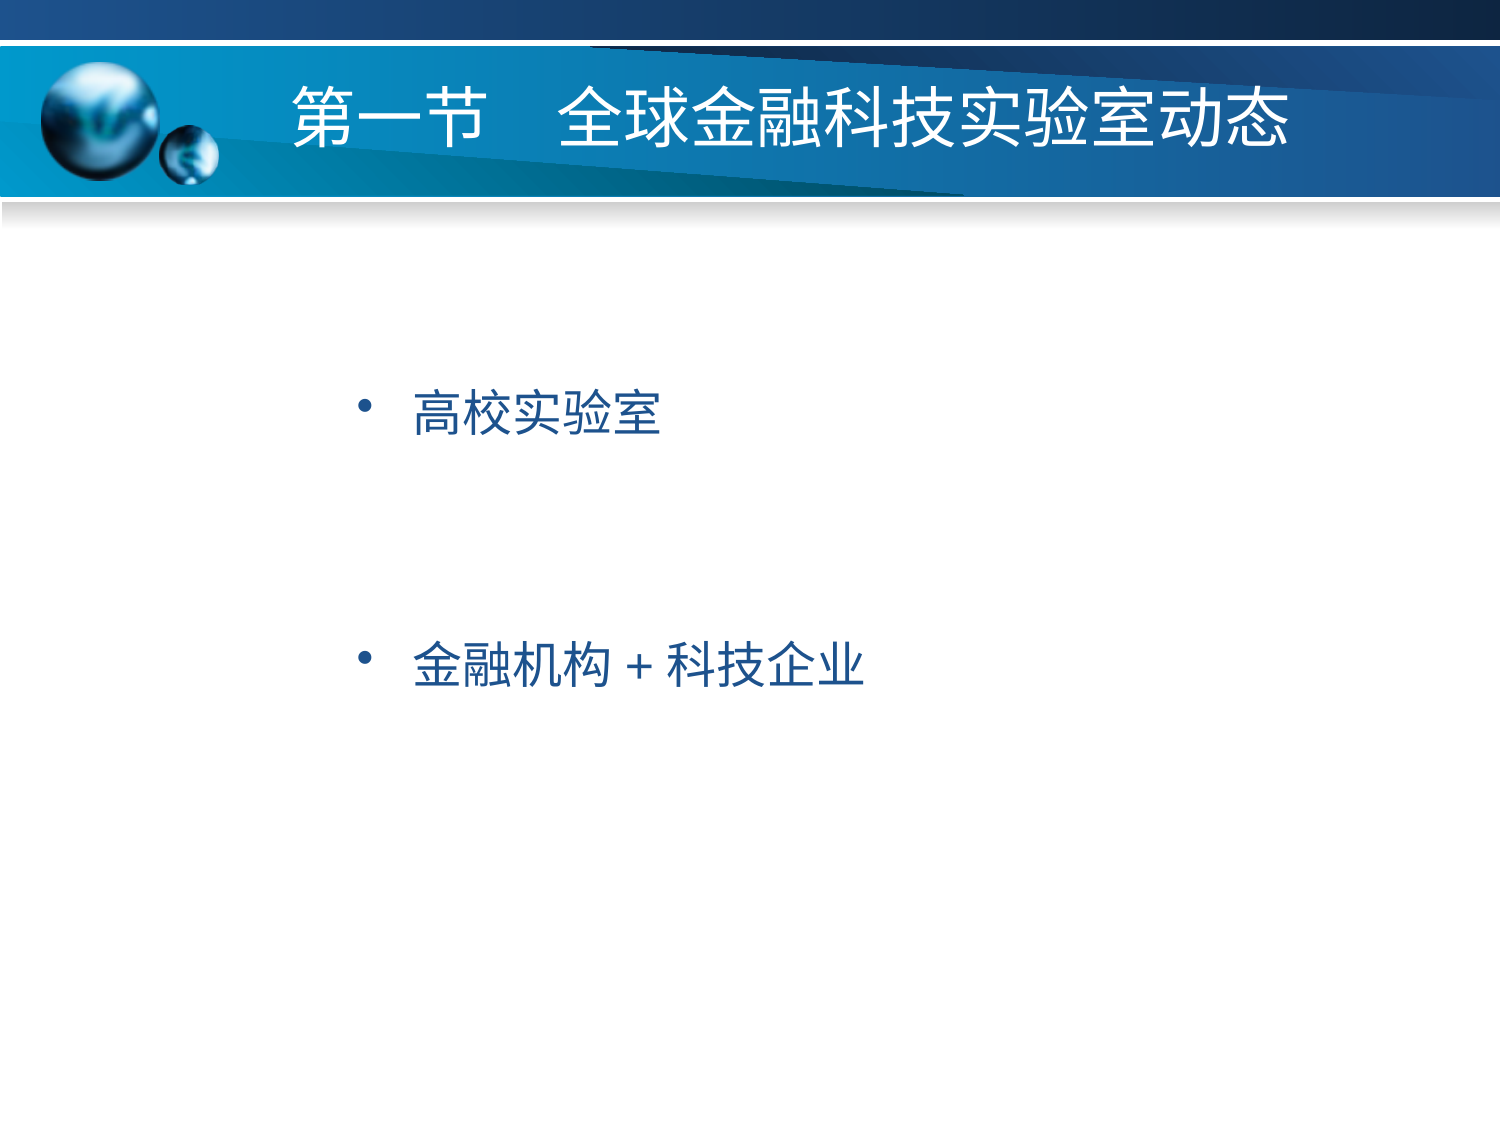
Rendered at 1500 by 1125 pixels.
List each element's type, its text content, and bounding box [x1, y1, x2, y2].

text_box 金融机构+科技企业 [341, 625, 1158, 701]
text_box 高校实验室 [341, 374, 1158, 449]
title 第一节 全球金融科技实验室动态 [274, 44, 1363, 188]
picture [42, 63, 159, 180]
picture [160, 126, 218, 184]
